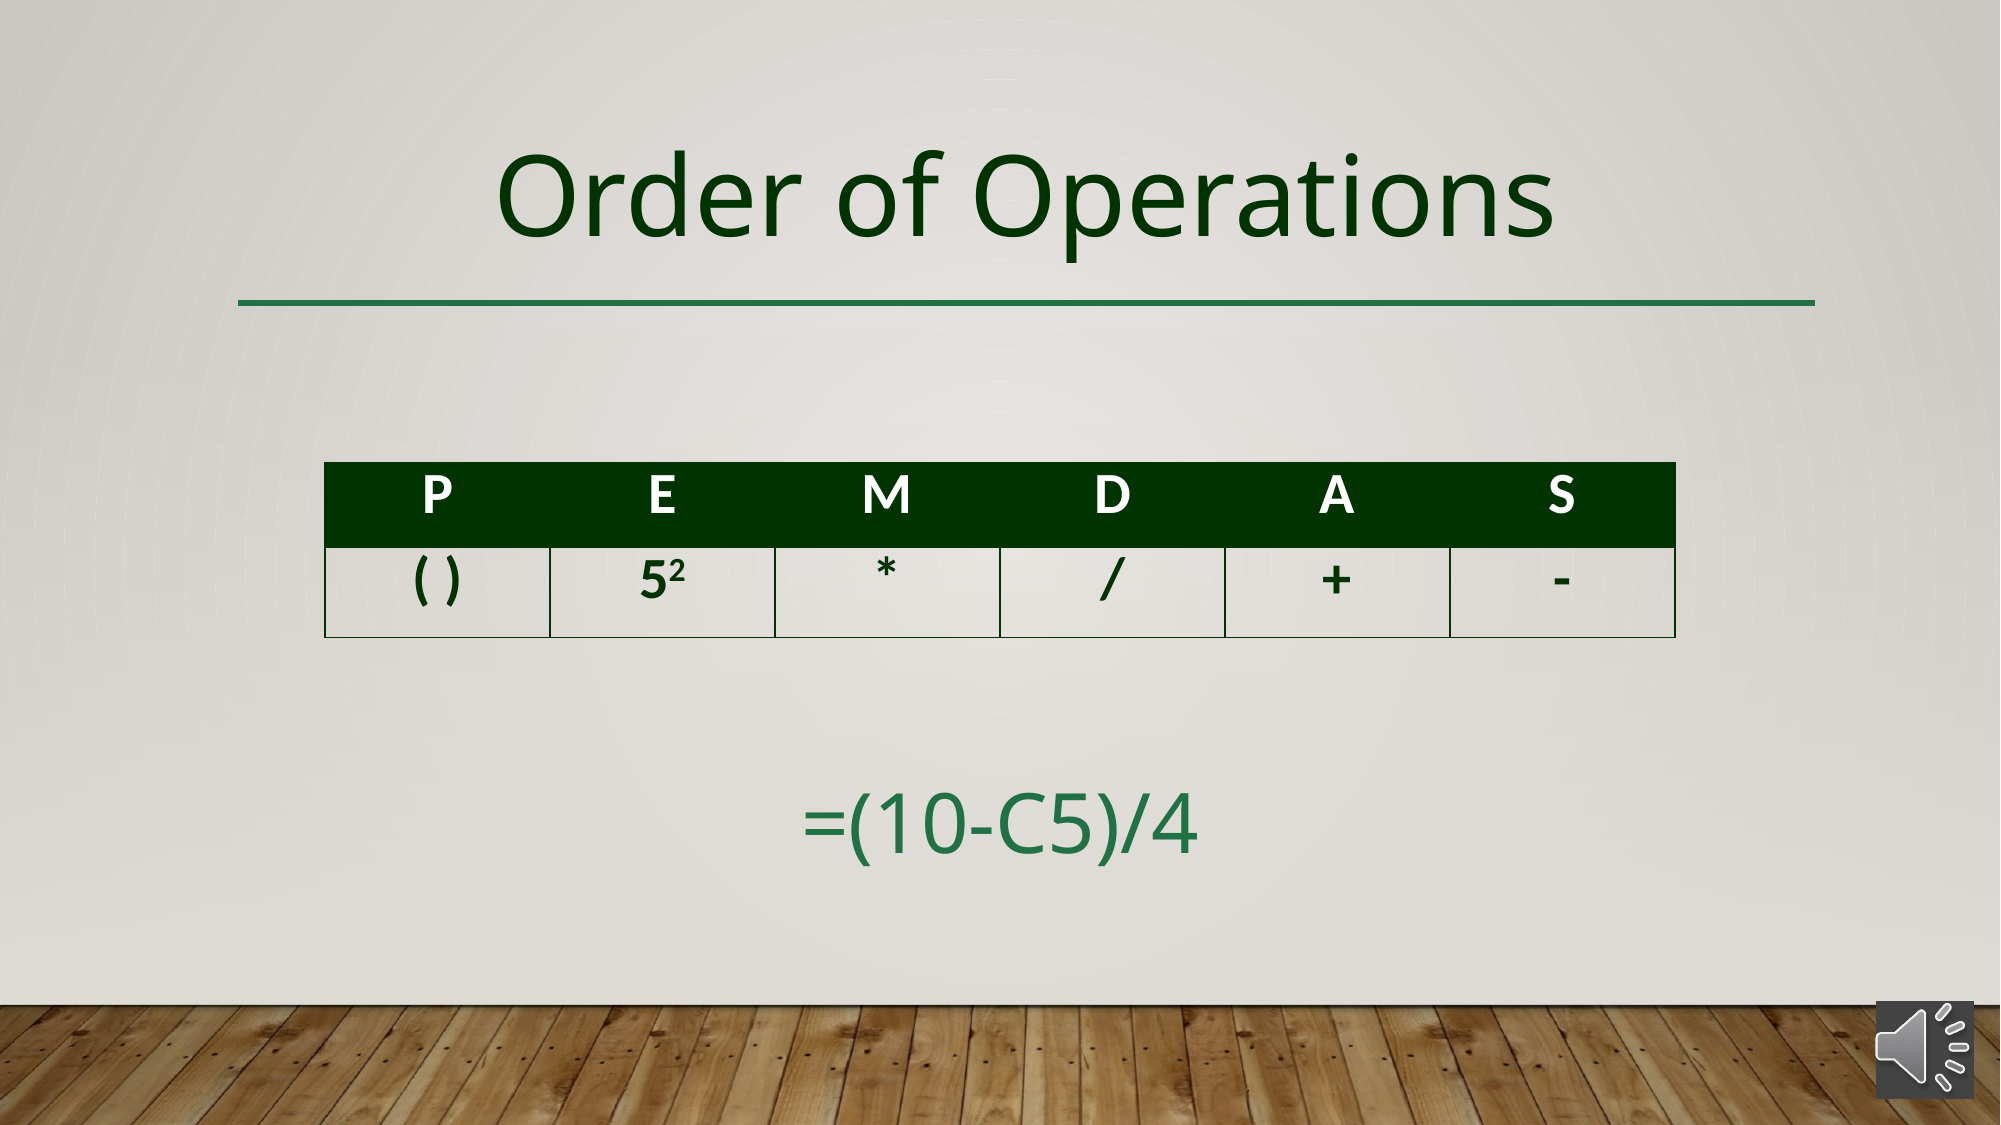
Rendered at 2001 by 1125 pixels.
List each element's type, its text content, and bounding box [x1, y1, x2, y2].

table_header / [1001, 548, 1224, 637]
table_header - [1451, 548, 1674, 637]
table_header S [1451, 463, 1674, 546]
table_header P [326, 463, 549, 546]
text_box =(10-C5)/4 [0, 762, 2000, 878]
picture [0, 999, 2000, 1125]
table_header 52 [551, 548, 774, 637]
table_header E [551, 463, 774, 546]
table_header + [1226, 548, 1449, 637]
table_header M [776, 463, 999, 546]
table_header ( ) [326, 548, 549, 637]
table_header * [776, 548, 999, 637]
table_header D [1001, 463, 1224, 546]
table_header A [1226, 463, 1449, 546]
title Order of Operations [238, 131, 1814, 305]
